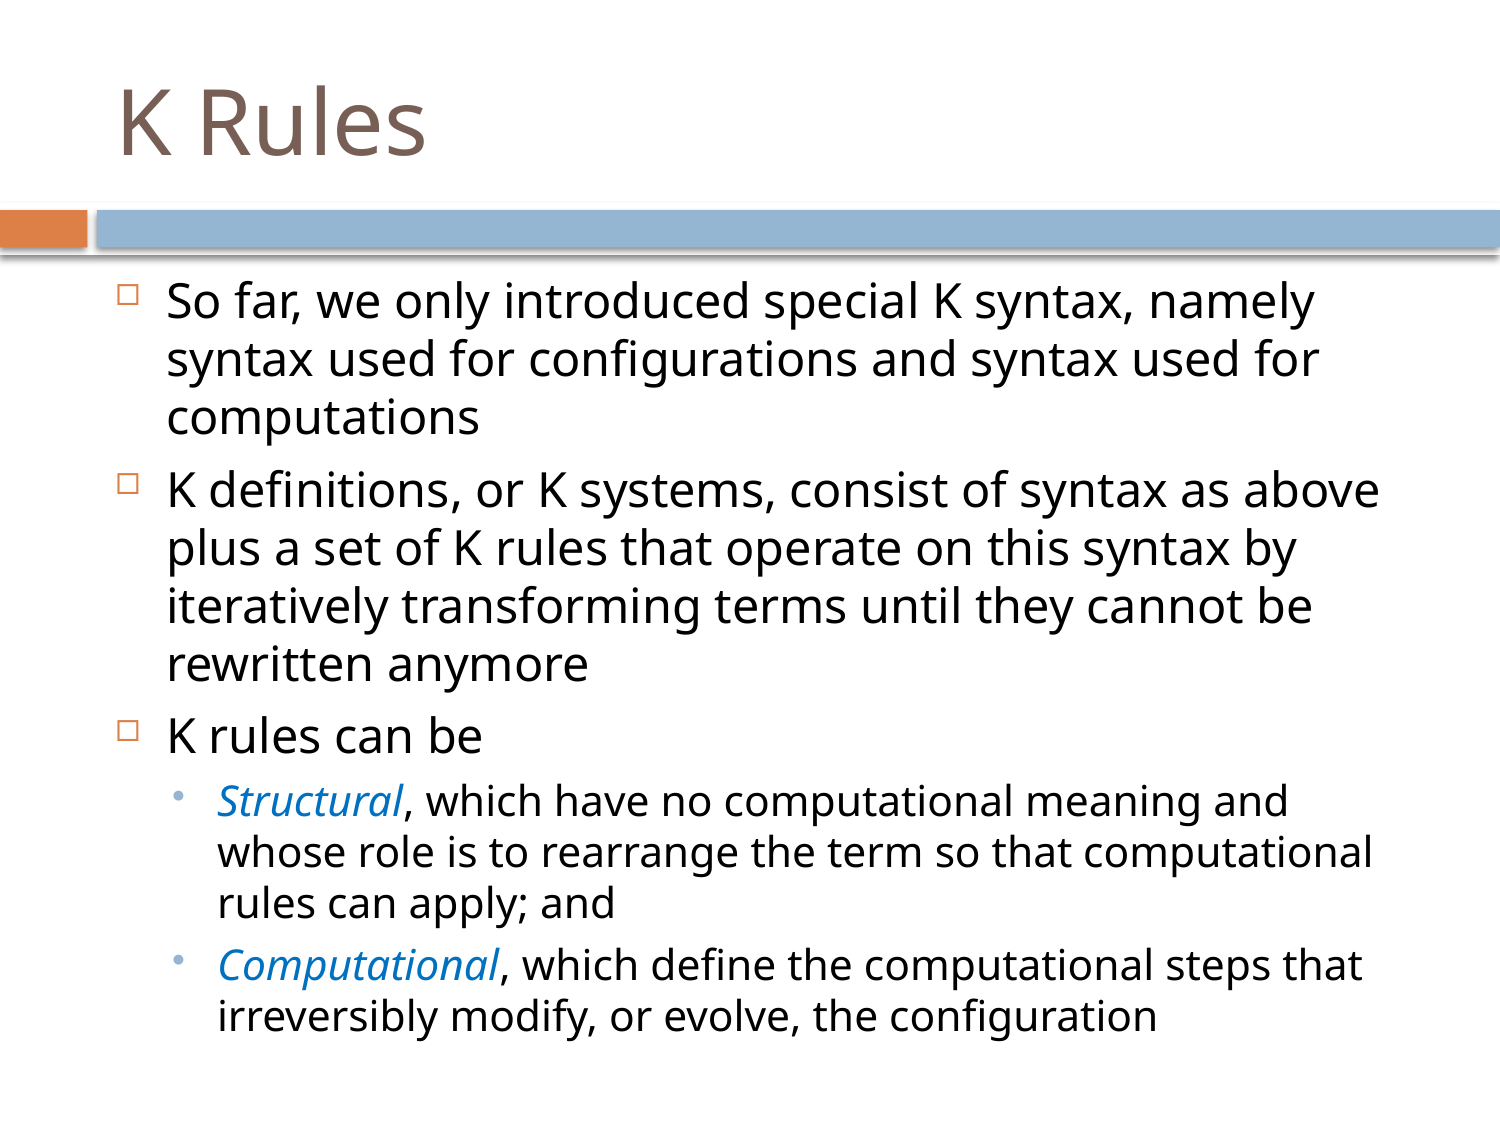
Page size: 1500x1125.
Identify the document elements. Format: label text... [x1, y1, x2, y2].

list So far, we only introduced special K syntax, namely syntax used for configurations and syntax used for computations K definitions, or K systems, consist of syntax as above plus a set of K rules that operate on this syntax by iteratively transforming terms until they cannot be rewritten anymore K rules can be Structural, which have no computational meaning and whose role is to rearrange the term so that computational rules can apply; and Computational, which define the computational steps that irreversibly modify, or evolve, the configuration [100, 262, 1438, 1050]
title K Rules [100, 37, 1438, 200]
